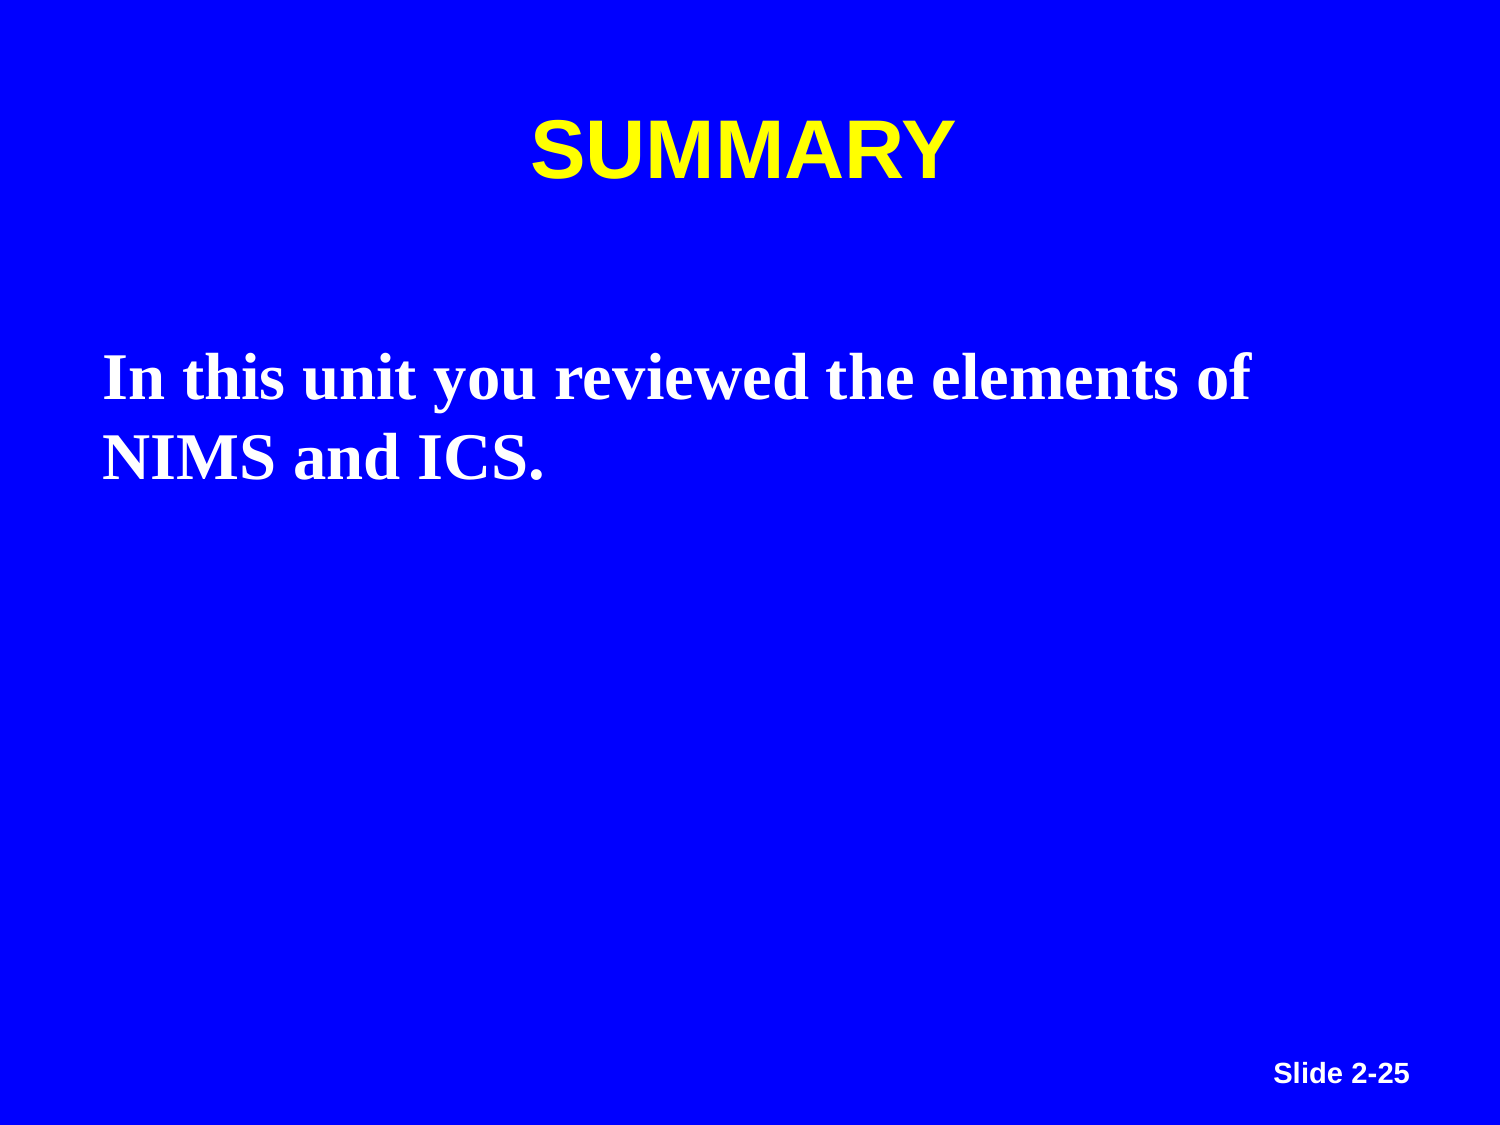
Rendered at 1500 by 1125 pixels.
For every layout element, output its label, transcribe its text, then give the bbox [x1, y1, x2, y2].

list In this unit you reviewed the elements of NIMS and ICS. [87, 324, 1413, 651]
slide_number Slide 2-25 [1074, 1046, 1426, 1125]
text_box SUMMARY [262, 87, 1225, 203]
